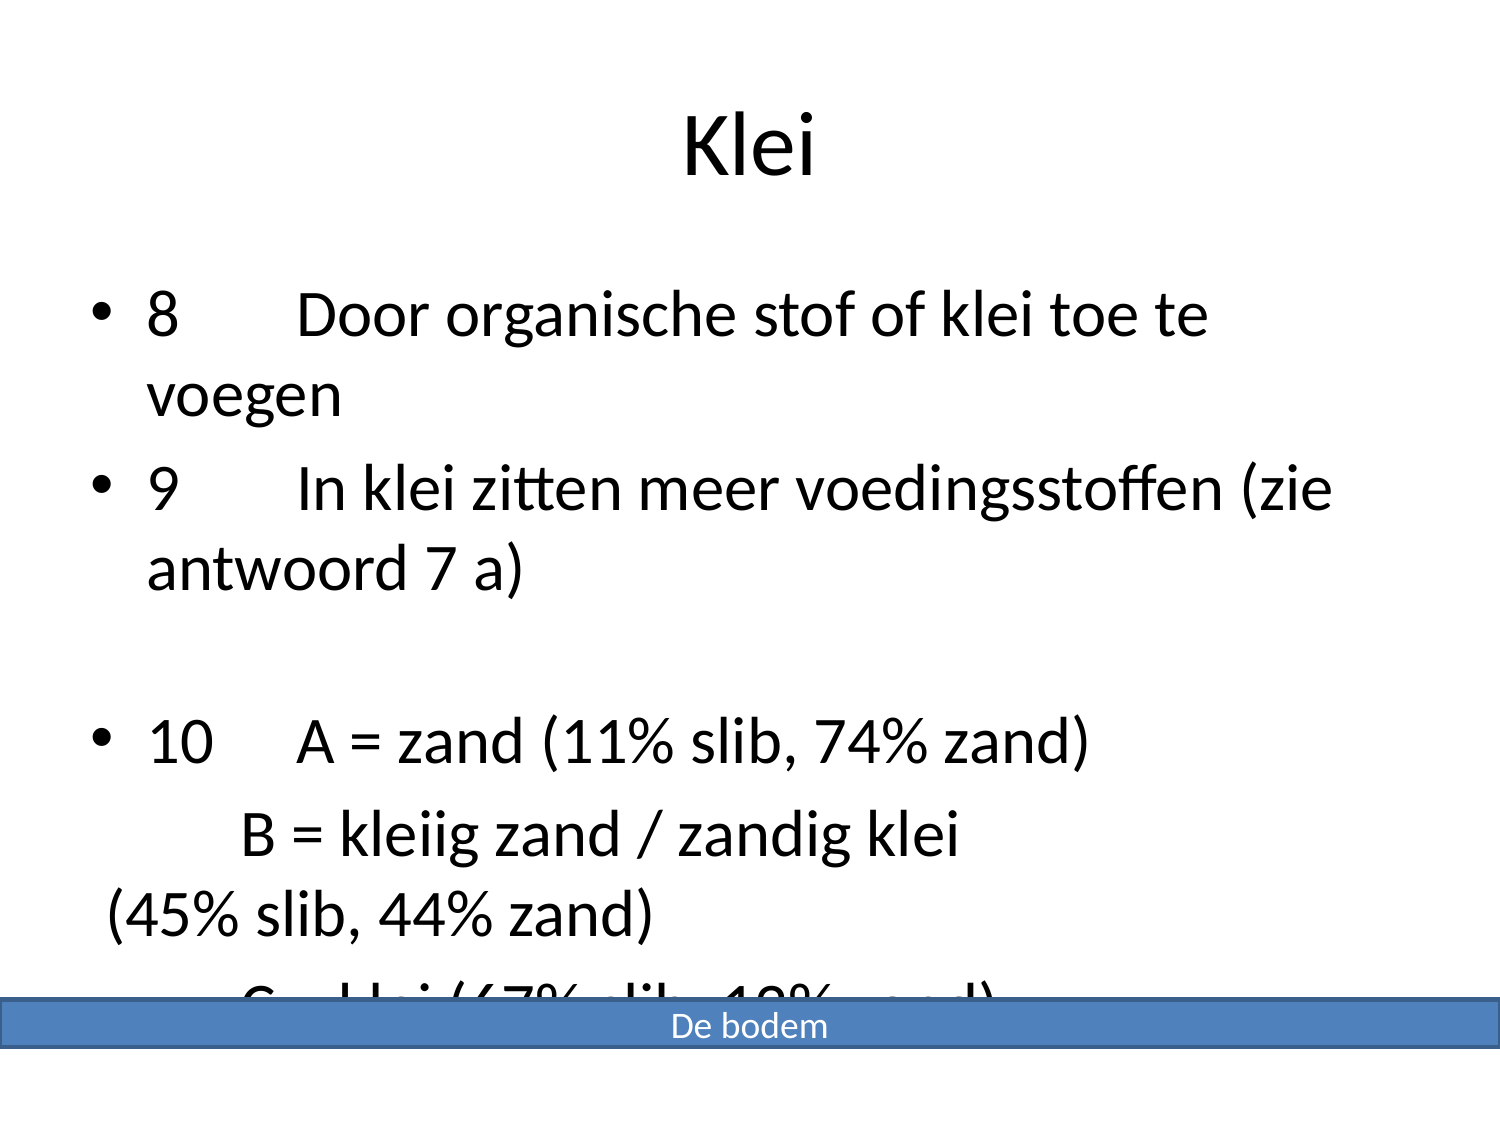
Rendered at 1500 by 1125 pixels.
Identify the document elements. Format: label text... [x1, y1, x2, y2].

list 8 Door organische stof of klei toe te voegen 9 In klei zitten meer voedingsstoffen (zie antwoord 7 a) 10 A = zand (11% slib, 74% zand) B = kleiig zand / zandig klei (45% slib, 44% zand) C = klei (67% slib, 12% zand) [75, 262, 1425, 997]
title Klei [75, 45, 1425, 233]
text_box De bodem [0, 997, 1500, 1049]
